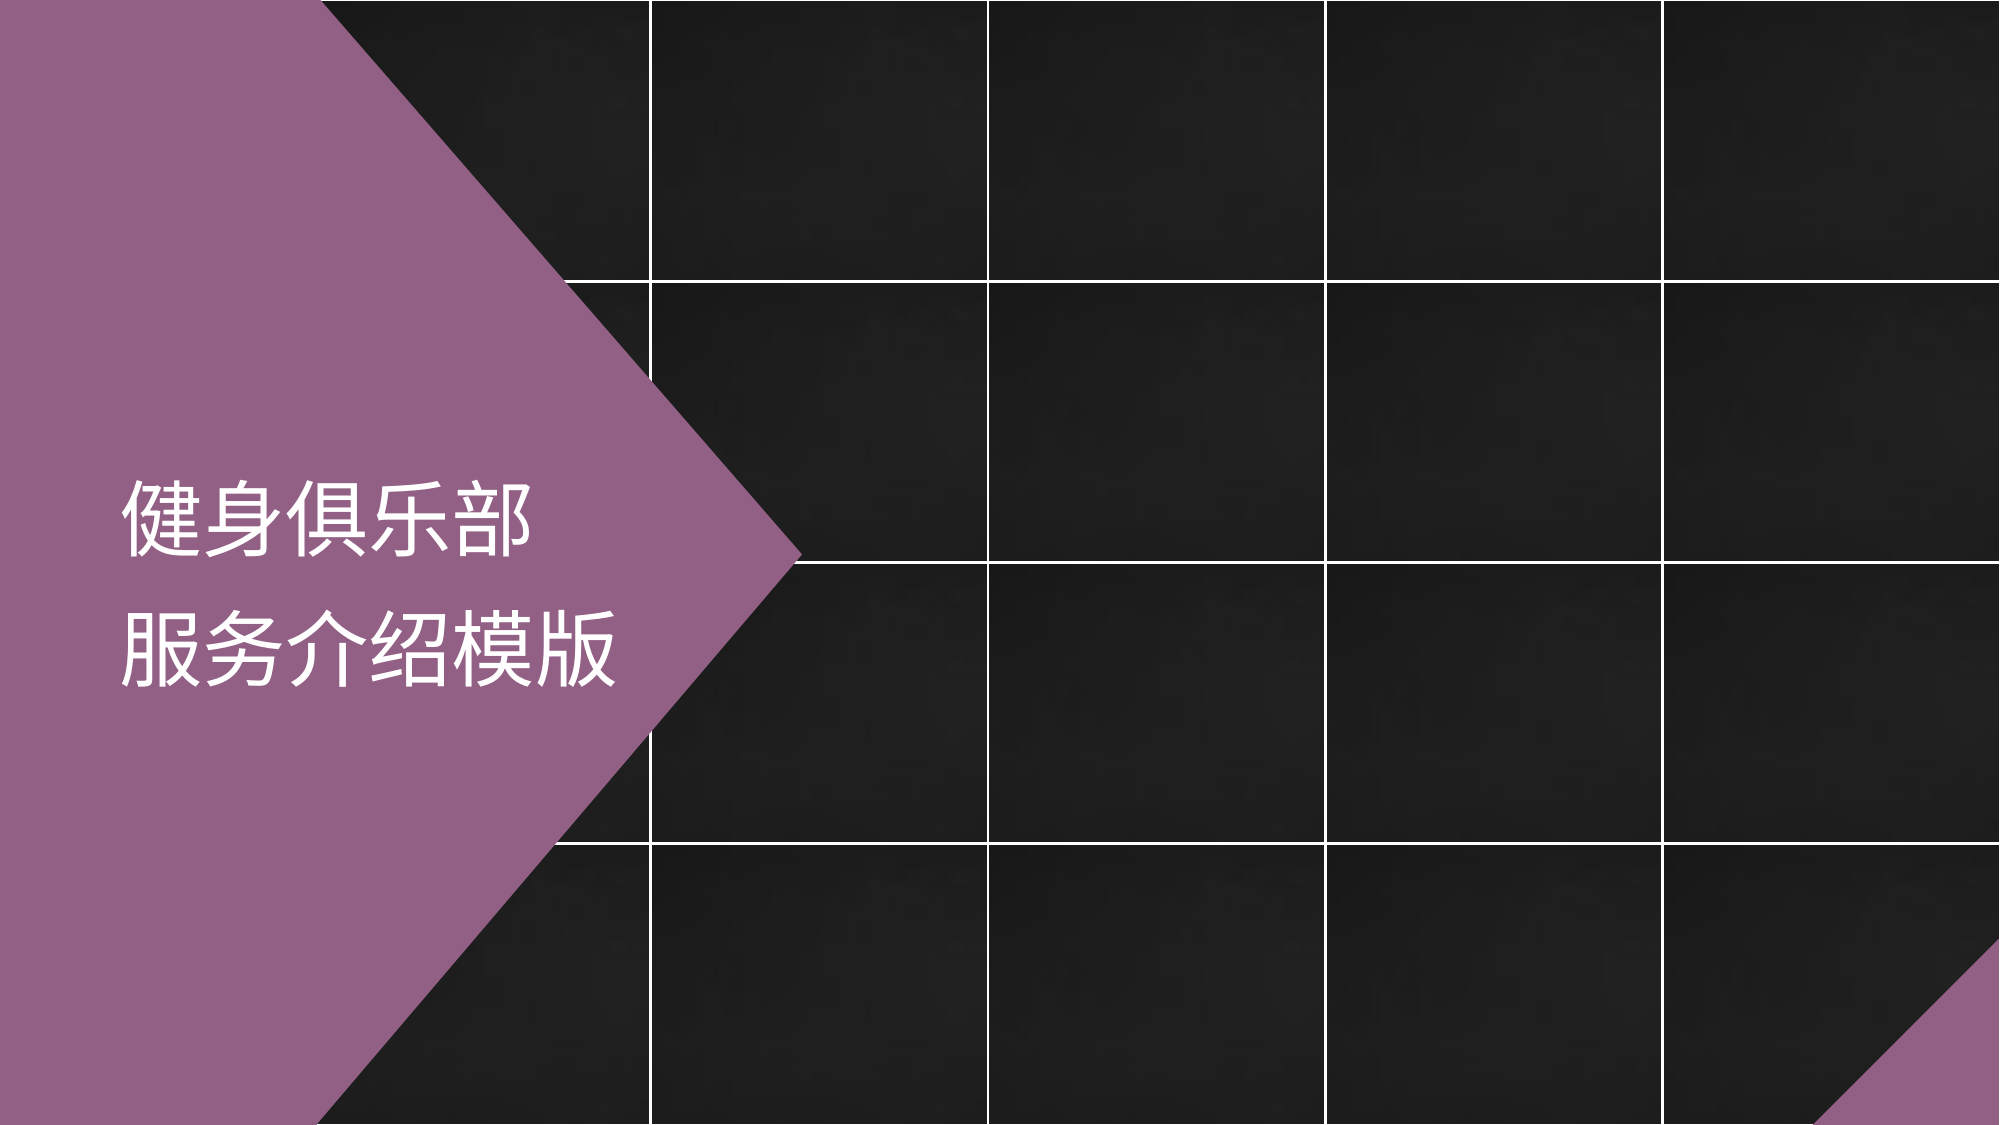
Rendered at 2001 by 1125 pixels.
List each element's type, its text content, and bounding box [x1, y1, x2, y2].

table_cell [989, 845, 1324, 1124]
table_cell [1327, 845, 1661, 1124]
table_cell [569, 283, 649, 375]
table_cell [989, 564, 1324, 842]
table_header [324, 1, 649, 280]
table_header [652, 1, 987, 280]
table_header [1664, 1, 1999, 280]
table_cell [1327, 564, 1661, 842]
table_cell [560, 737, 649, 842]
text_box 健身俱乐部 服务介绍模版 [104, 429, 647, 705]
table_cell [652, 564, 987, 842]
table_cell [320, 845, 649, 1124]
table_cell [652, 283, 987, 561]
table_cell [989, 283, 1324, 561]
table_cell [652, 845, 987, 1124]
table_cell [1664, 845, 1999, 1124]
table_cell [1664, 283, 1999, 561]
text_box [1811, 936, 2000, 1125]
table_header [989, 1, 1324, 280]
table_header [1327, 1, 1661, 280]
table_cell [1327, 283, 1661, 561]
table_cell [1664, 564, 1999, 842]
text_box [0, 0, 804, 1125]
